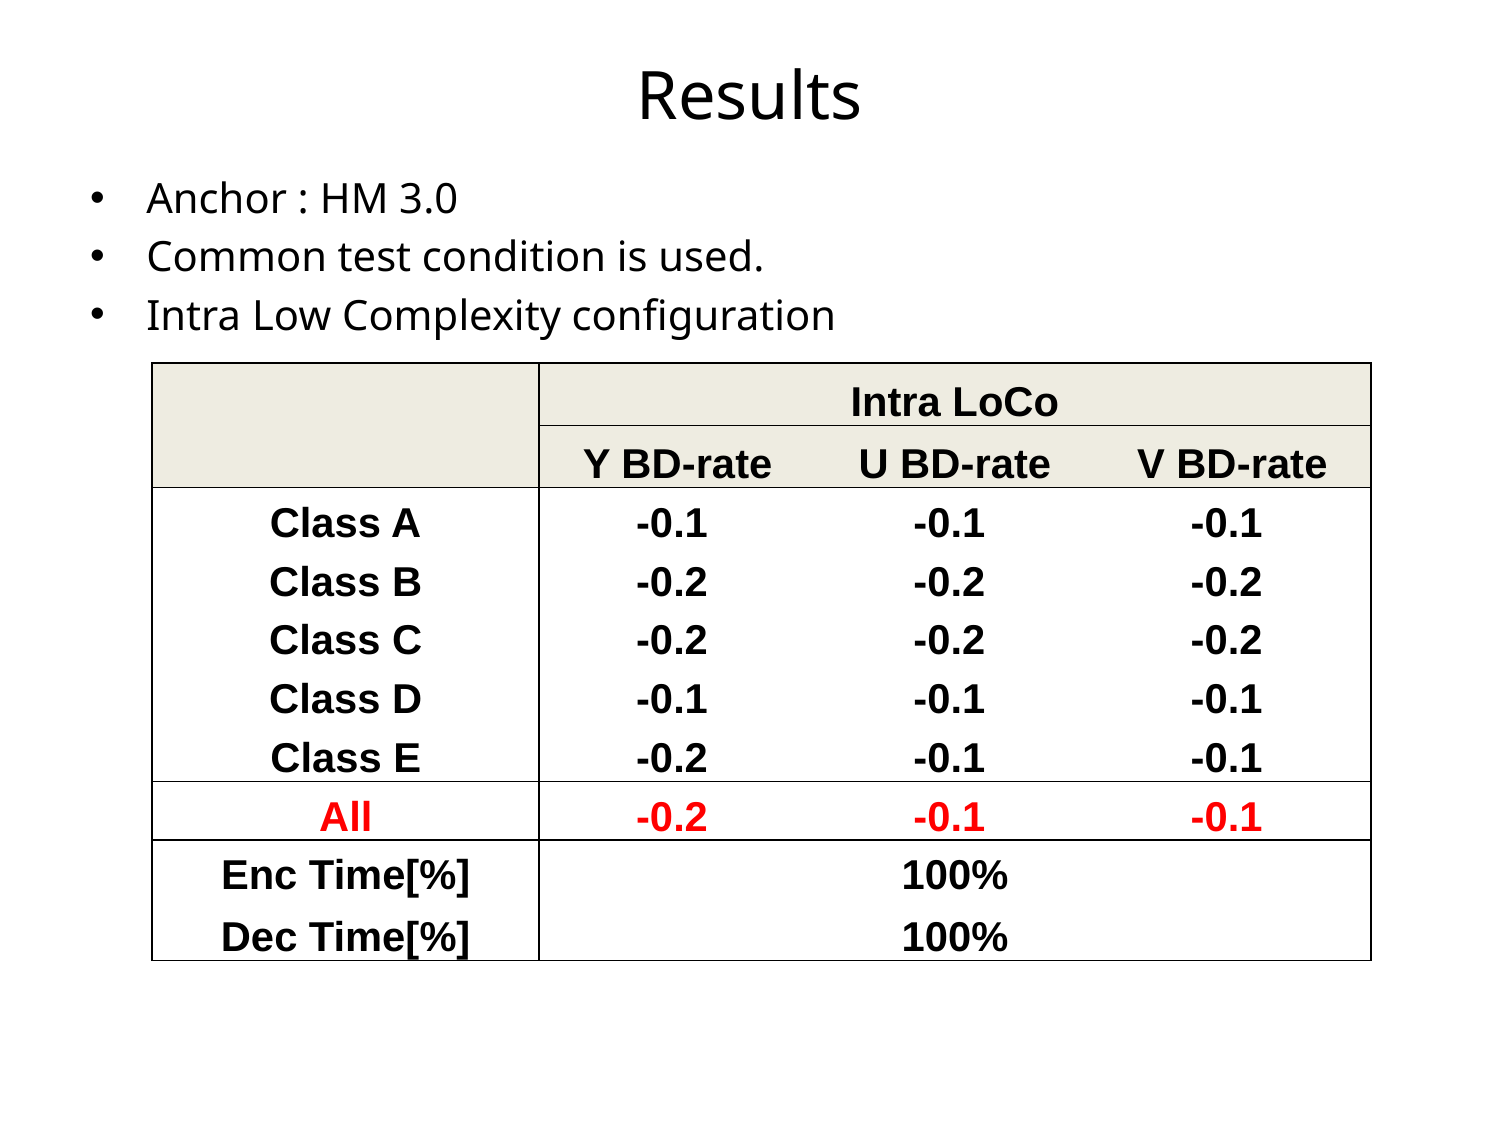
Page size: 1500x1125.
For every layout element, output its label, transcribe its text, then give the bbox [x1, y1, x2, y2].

table_header [153, 364, 538, 487]
table_cell Class E [153, 722, 538, 781]
table_cell -0.1 [1094, 782, 1370, 839]
table_cell -0.2 [816, 546, 1094, 605]
table_cell Class C [153, 605, 538, 664]
table_cell Y BD-rate [540, 426, 816, 487]
table_cell -0.2 [1094, 605, 1370, 664]
list Anchor : HM 3.0 Common test condition is used. Intra Low Complexity configuration [75, 164, 1425, 1005]
table_cell Class B [153, 546, 538, 605]
table_cell -0.2 [816, 605, 1094, 664]
table_cell -0.1 [1094, 664, 1370, 722]
table_cell -0.1 [816, 782, 1094, 839]
table_cell Dec Time[%] [153, 898, 538, 960]
table_cell -0.1 [1094, 488, 1370, 546]
table_cell 100% [540, 841, 1370, 898]
table_cell -0.2 [540, 722, 816, 781]
table_cell Enc Time[%] [153, 841, 538, 898]
table_cell -0.2 [1094, 546, 1370, 605]
table_cell -0.2 [540, 546, 816, 605]
table_cell Class A [153, 488, 538, 546]
table_cell -0.1 [816, 664, 1094, 722]
table_cell -0.2 [540, 782, 816, 839]
table_cell Class D [153, 664, 538, 722]
table_header Intra LoCo [540, 364, 1370, 425]
table_cell -0.1 [816, 488, 1094, 546]
table_cell -0.1 [540, 664, 816, 722]
table_cell 100% [540, 898, 1370, 960]
table_cell -0.2 [540, 605, 816, 664]
table_cell U BD-rate [816, 426, 1094, 487]
table_cell All [153, 782, 538, 839]
table_cell -0.1 [816, 722, 1094, 781]
table_cell V BD-rate [1094, 426, 1370, 487]
table_cell -0.1 [540, 488, 816, 546]
table_cell -0.1 [1094, 722, 1370, 781]
title Results [75, 45, 1425, 141]
